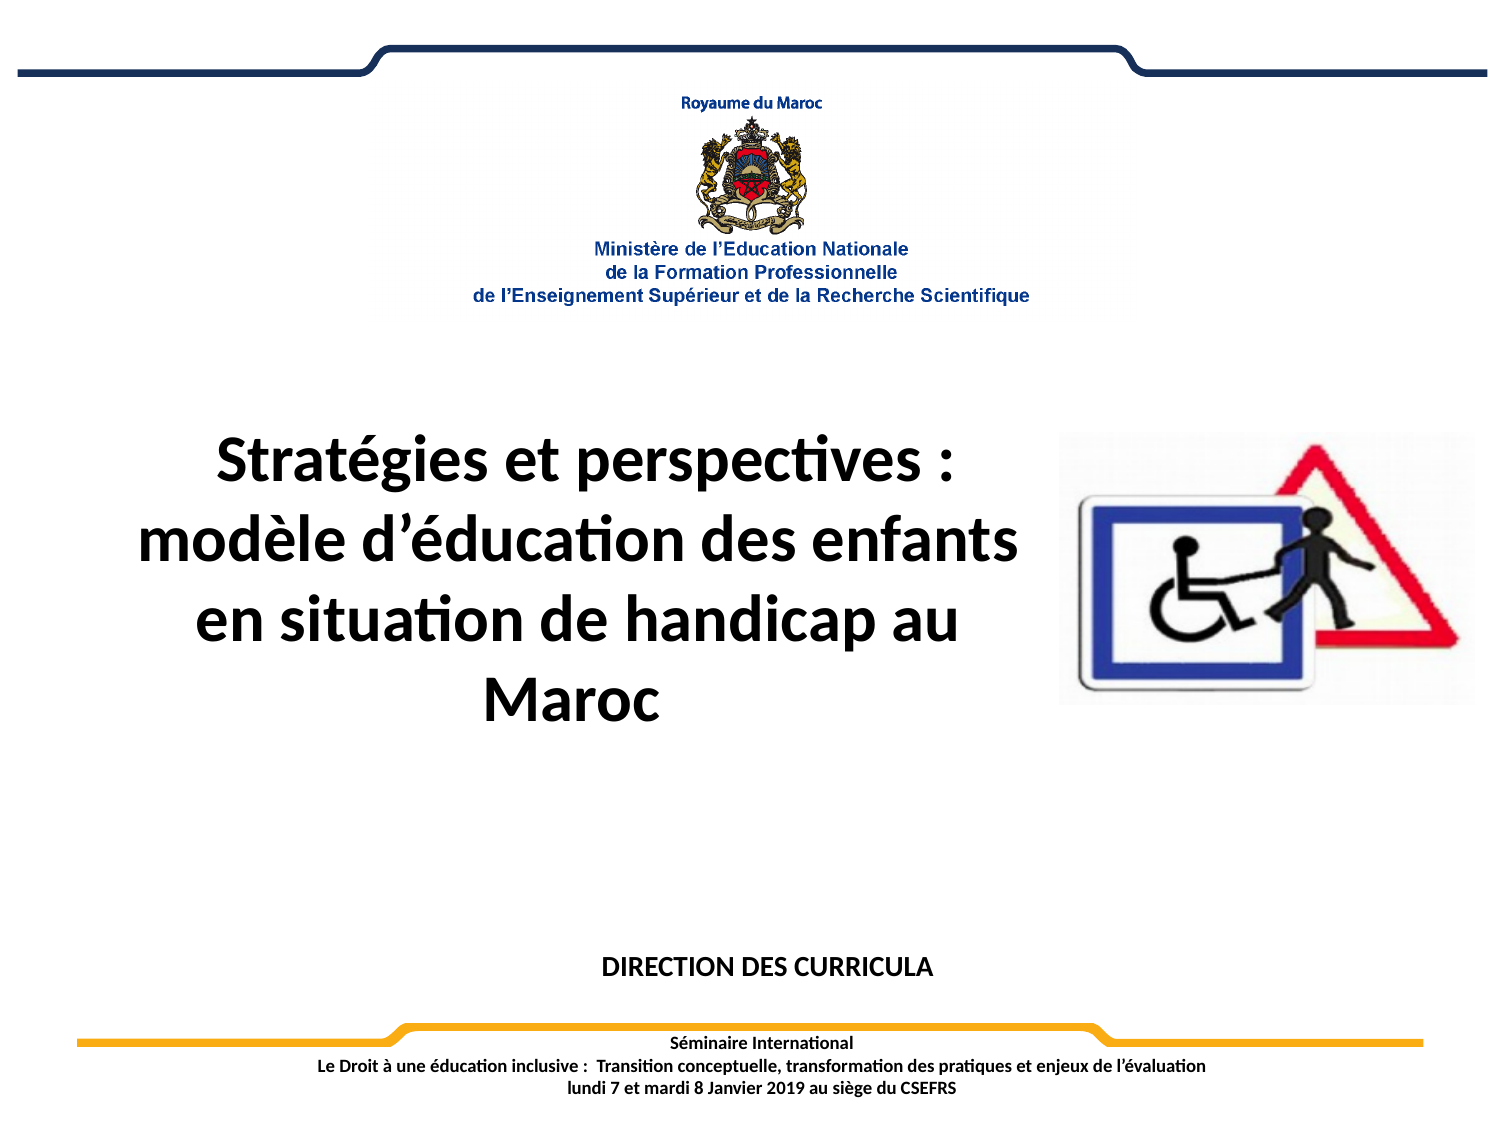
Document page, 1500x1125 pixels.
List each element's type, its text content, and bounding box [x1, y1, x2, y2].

picture [369, 81, 1137, 322]
picture [1059, 432, 1475, 705]
text_box Séminaire International Le Droit à une éducation inclusive : Transition conceptuelle, transformation des pratiques et enjeux de l’évaluation lundi 7 et mardi 8 Janvier 2019 au siège du CSEFRS [135, 1023, 1388, 1106]
list DIRECTION DES CURRICULA [525, 916, 1010, 1013]
text_box Stratégies et perspectives : modèle d’éducation des enfants en situation de handicap au Maroc [100, 373, 1057, 776]
